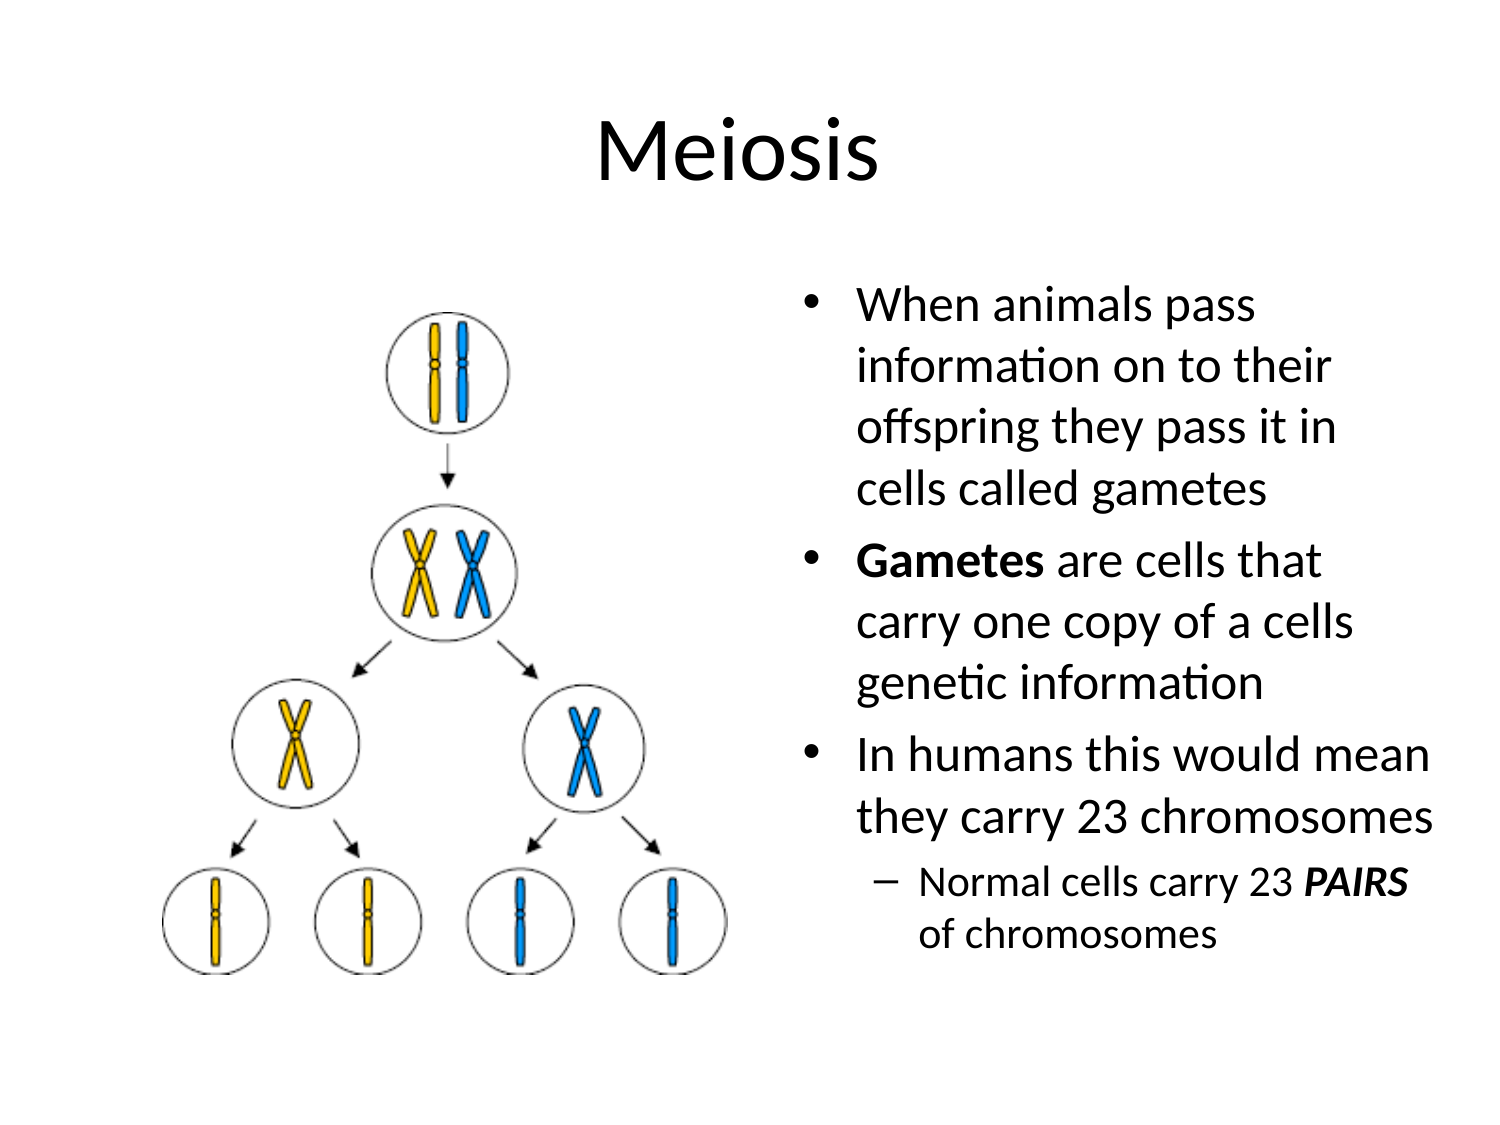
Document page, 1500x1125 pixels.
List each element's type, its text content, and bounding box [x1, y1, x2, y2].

title Meiosis [62, 50, 1413, 238]
picture [162, 312, 728, 976]
list When animals pass information on to their offspring they pass it in cells called gametes Gametes are cells that carry one copy of a cells genetic information In humans this would mean they carry 23 chromosomes Normal cells carry 23 PAIRS of chromosomes [787, 262, 1450, 1005]
